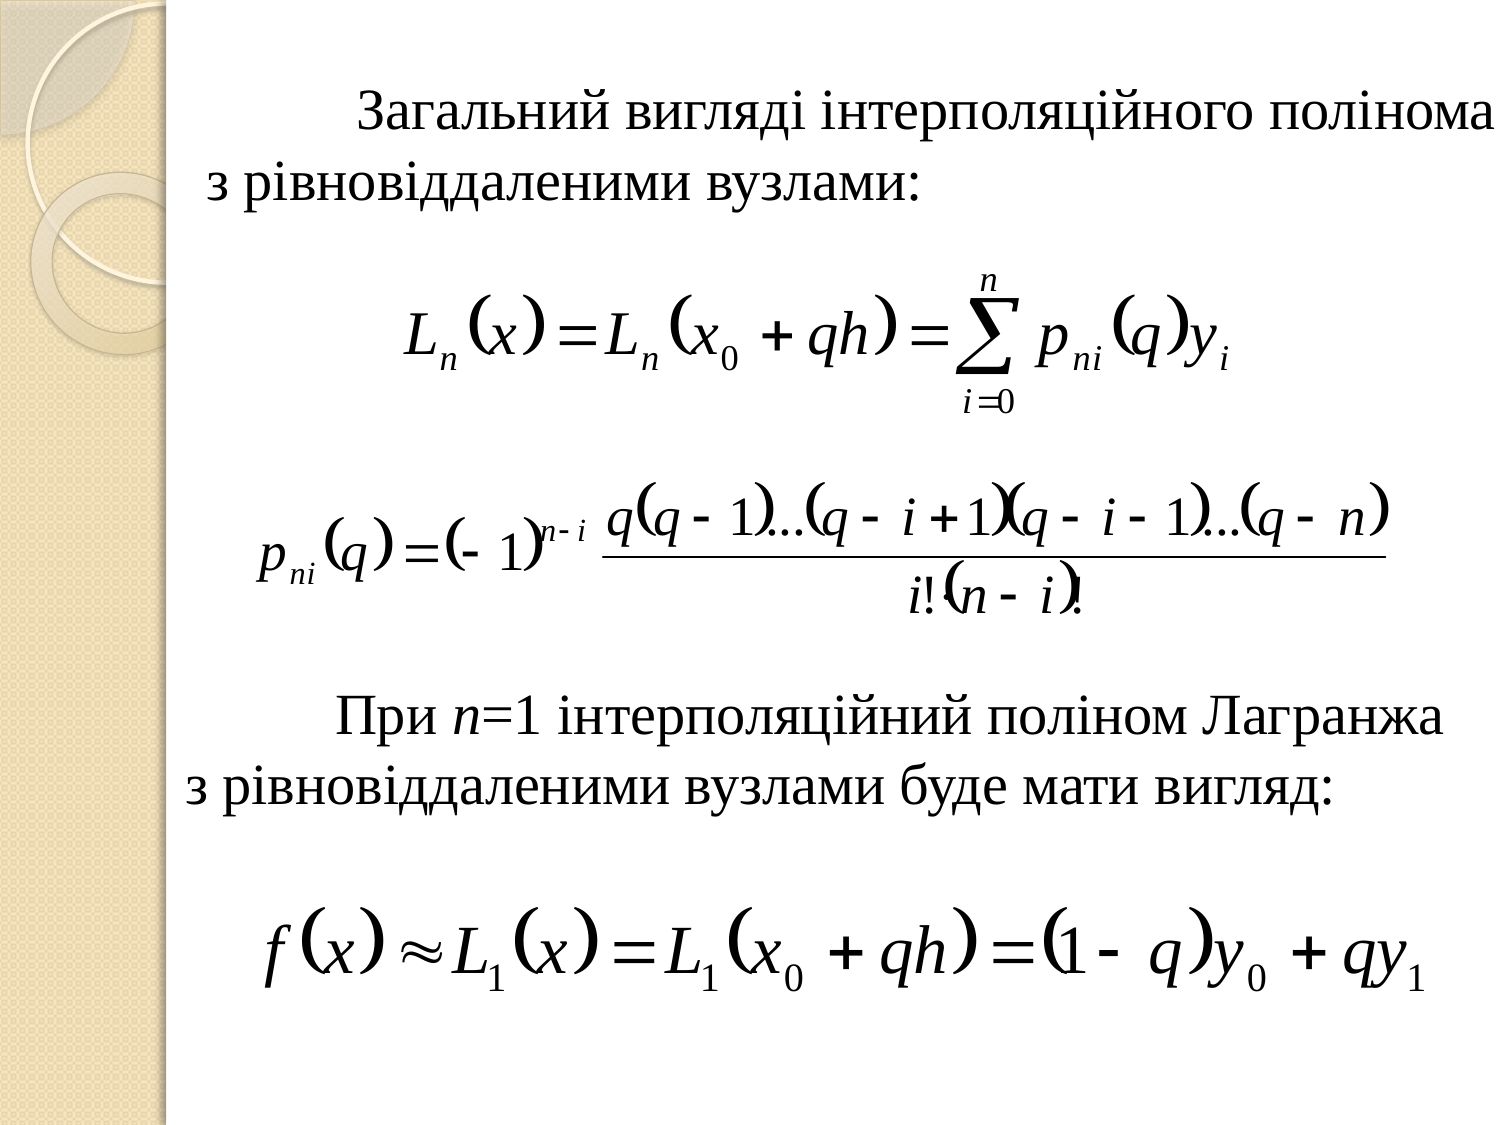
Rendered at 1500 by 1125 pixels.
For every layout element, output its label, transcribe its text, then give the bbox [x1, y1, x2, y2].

text_box При n=1 інтерполяційний поліном Лагранжа з рівновіддаленими вузлами буде мати вигляд: [170, 668, 1472, 824]
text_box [392, 250, 1249, 428]
text_box Загальний вигляді інтерполяційного полінома з рівновіддаленими вузлами: [191, 64, 1500, 219]
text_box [243, 482, 1398, 636]
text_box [240, 904, 1435, 1009]
